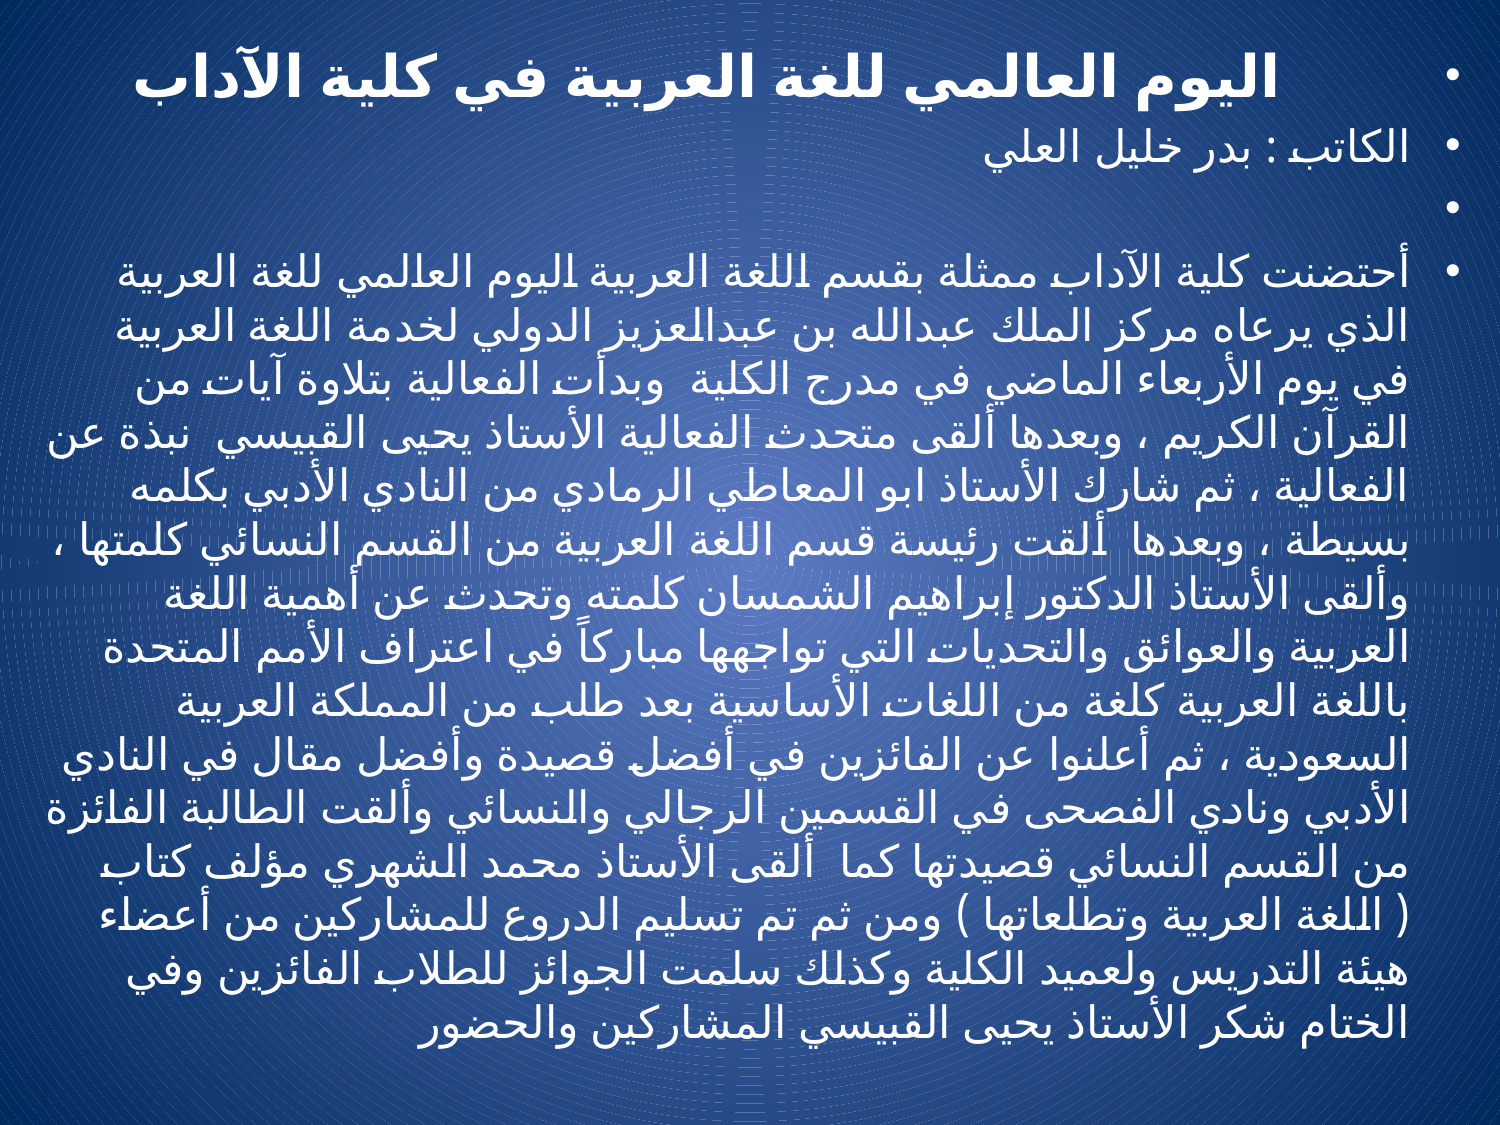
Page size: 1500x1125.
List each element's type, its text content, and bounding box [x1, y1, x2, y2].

list اليوم العالمي للغة العربية في كلية الآداب الكاتب : بدر خليل العلي أحتضنت كلية الآداب ممثلة بقسم اللغة العربية اليوم العالمي للغة العربية الذي يرعاه مركز الملك عبدالله بن عبدالعزيز الدولي لخدمة اللغة العربية في يوم الأربعاء الماضي في مدرج الكلية وبدأت الفعالية بتلاوة آيات من القرآن الكريم ، وبعدها ألقى متحدث الفعالية الأستاذ يحيى القبيسي نبذة عن الفعالية ، ثم شارك الأستاذ ابو المعاطي الرمادي من النادي الأدبي بكلمه بسيطة ، وبعدها ألقت رئيسة قسم اللغة العربية من القسم النسائي كلمتها ، وألقى الأستاذ الدكتور إبراهيم الشمسان كلمته وتحدث عن أهمية اللغة العربية والعوائق والتحديات التي تواجهها مباركاً في اعتراف الأمم المتحدة باللغة العربية كلغة من اللغات الأساسية بعد طلب من المملكة العربية السعودية ، ثم أعلنوا عن الفائزين في أفضل قصيدة وأفضل مقال في النادي الأدبي ونادي الفصحى في القسمين الرجالي والنسائي وألقت الطالبة الفائزة من القسم النسائي قصيدتها كما ألقى الأستاذ محمد الشهري مؤلف كتاب ( اللغة العربية وتطلعاتها ) ومن ثم تم تسليم الدروع للمشاركين من أعضاء هيئة التدريس ولعميد الكلية وكذلك سلمت الجوائز للطلاب الفائزين وفي الختام شكر الأستاذ يحيى القبيسي المشاركين والحضور [29, 30, 1471, 1083]
